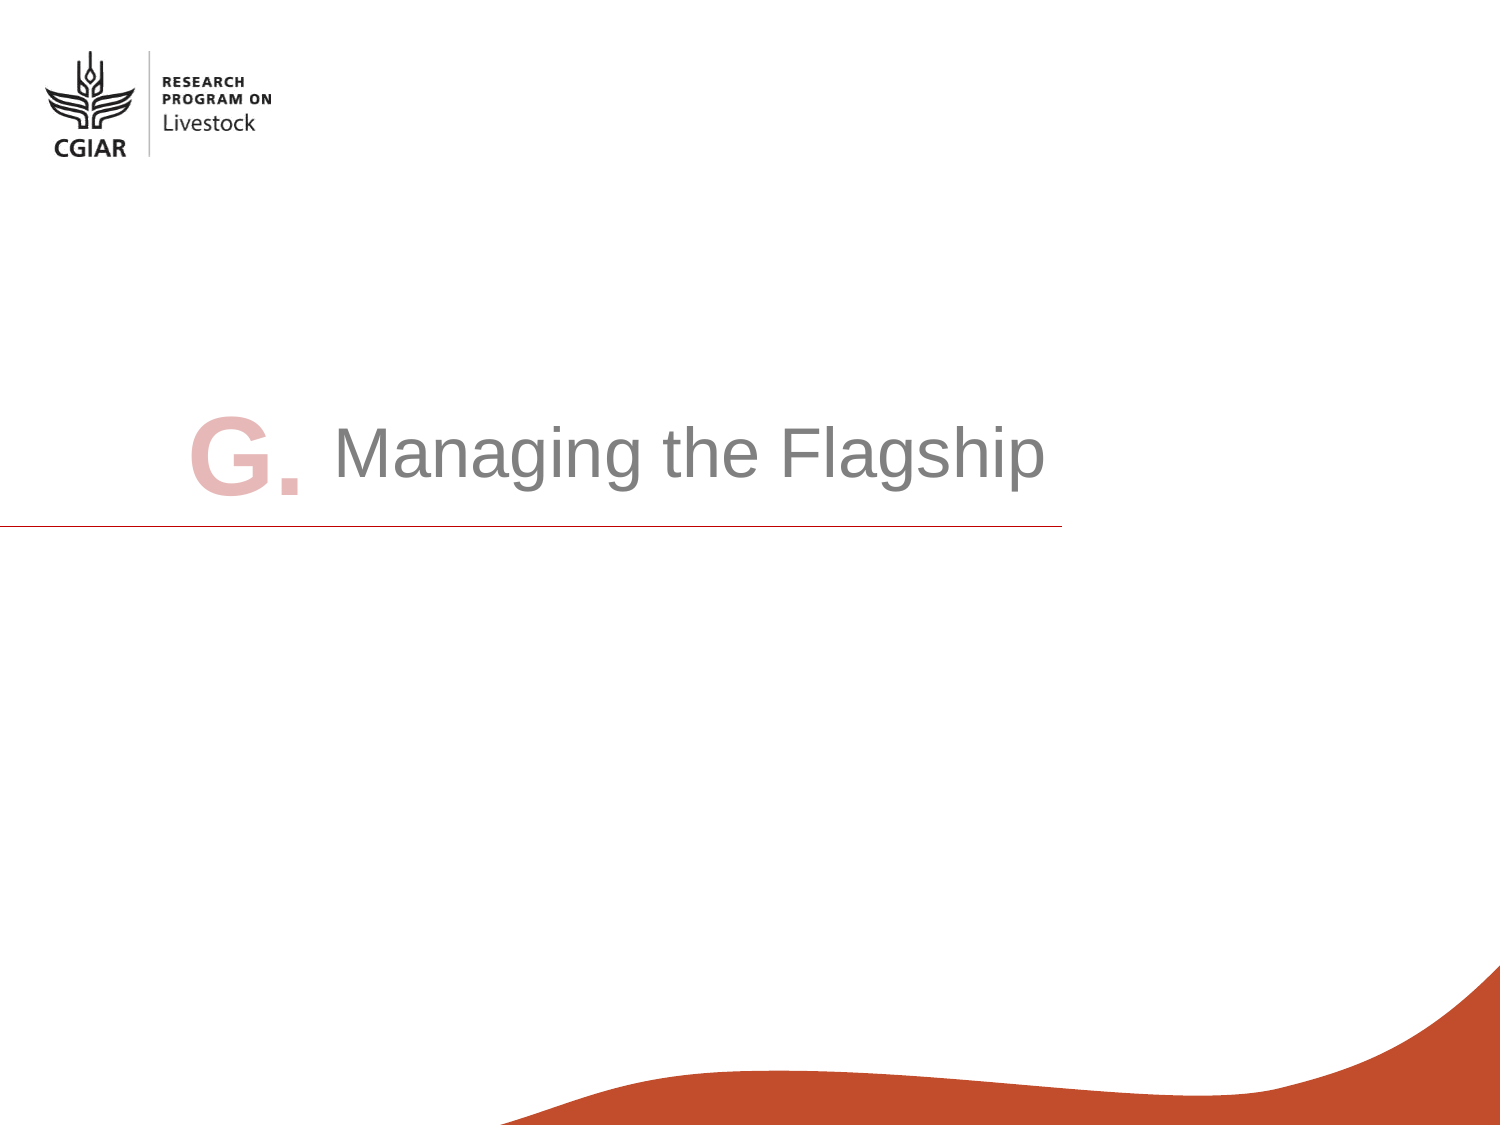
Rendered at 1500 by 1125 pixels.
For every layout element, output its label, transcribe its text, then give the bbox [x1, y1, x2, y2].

text_box Managing the Flagship [322, 399, 1413, 500]
text_box G. [172, 374, 322, 525]
picture [45, 51, 271, 157]
